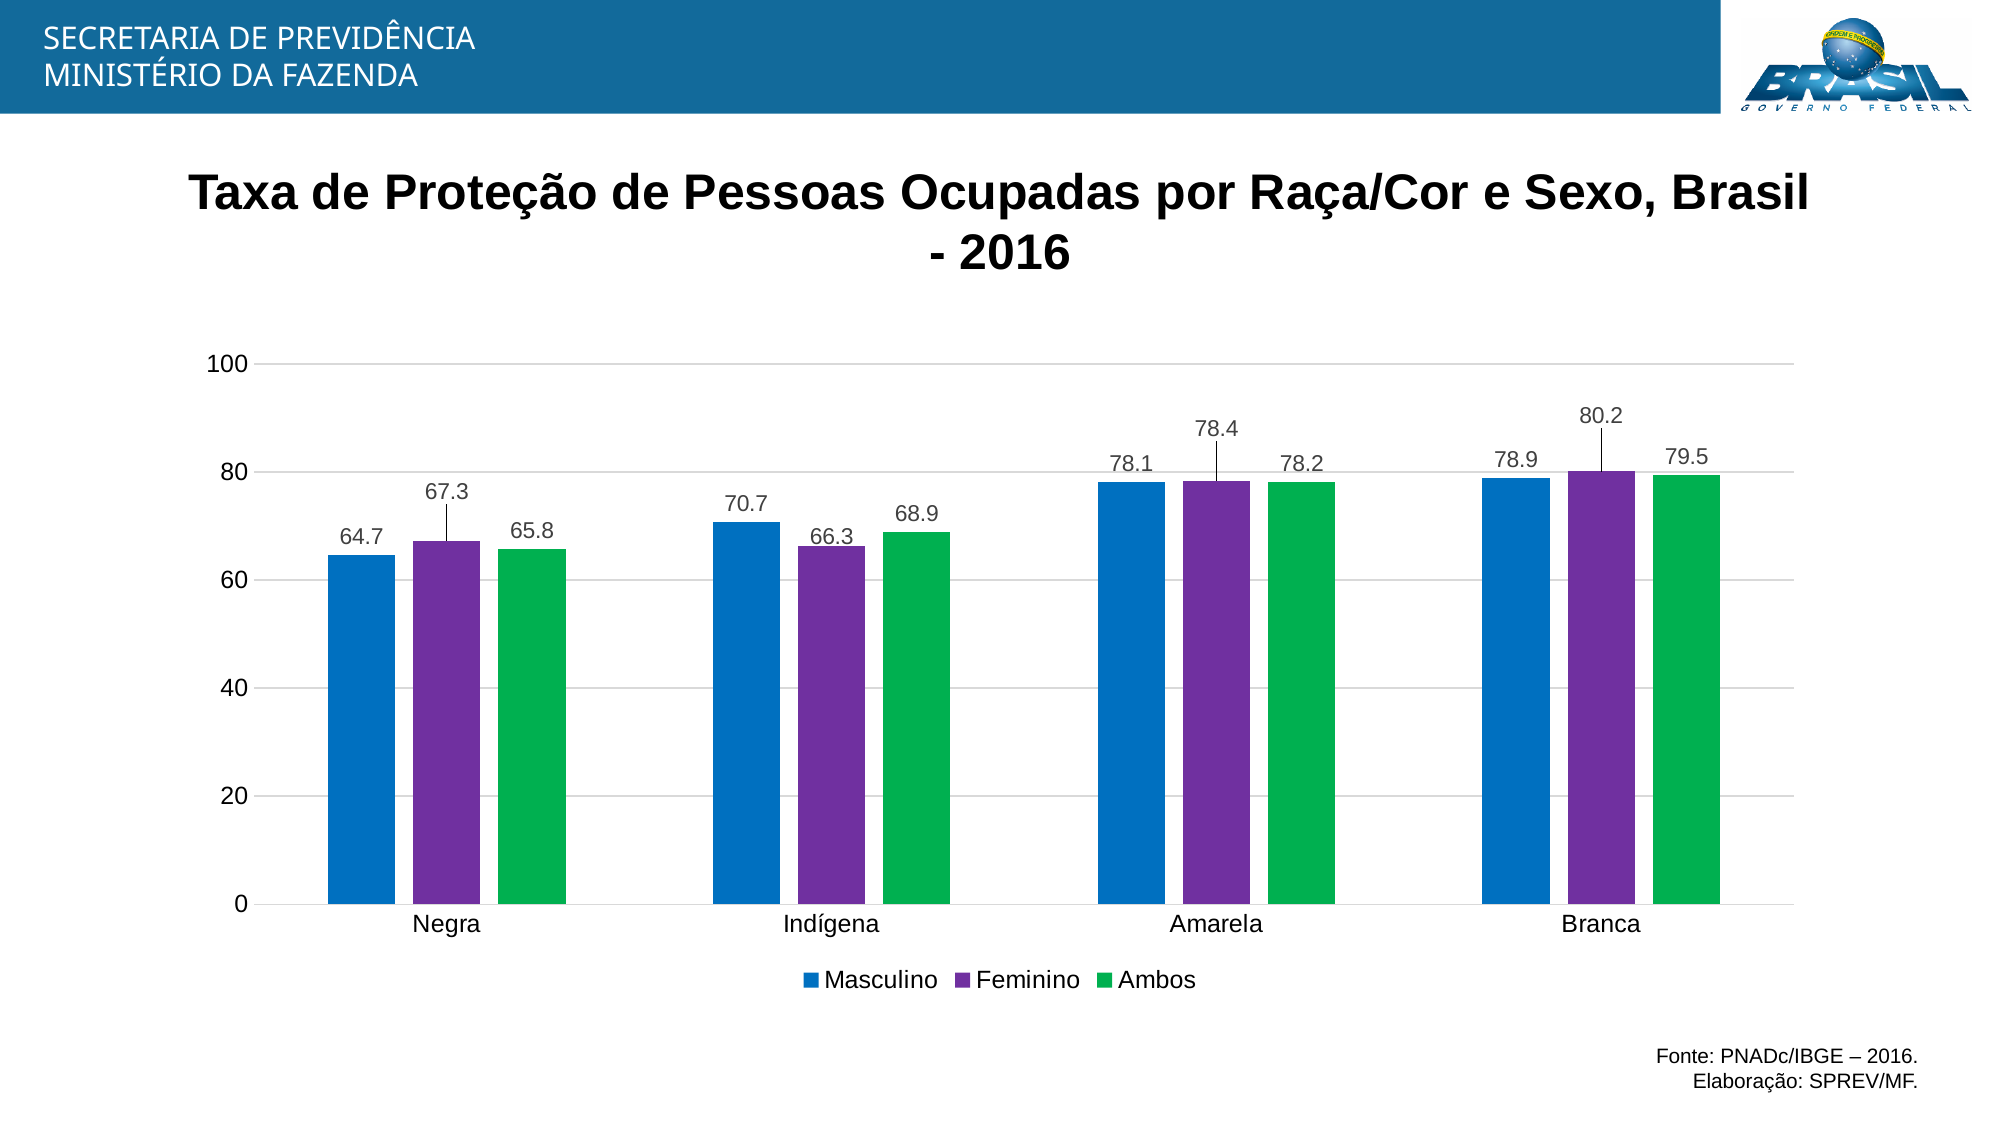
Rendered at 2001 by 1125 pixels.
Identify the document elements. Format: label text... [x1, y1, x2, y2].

picture [1741, 18, 1972, 111]
chart [172, 337, 1828, 1000]
text_box Taxa de Proteção de Pessoas Ocupadas por Raça/Cor e Sexo, Brasil - 2016 [173, 113, 1827, 327]
text_box Fonte: PNADc/IBGE – 2016. Elaboração: SPREV/MF. [173, 1034, 1934, 1100]
